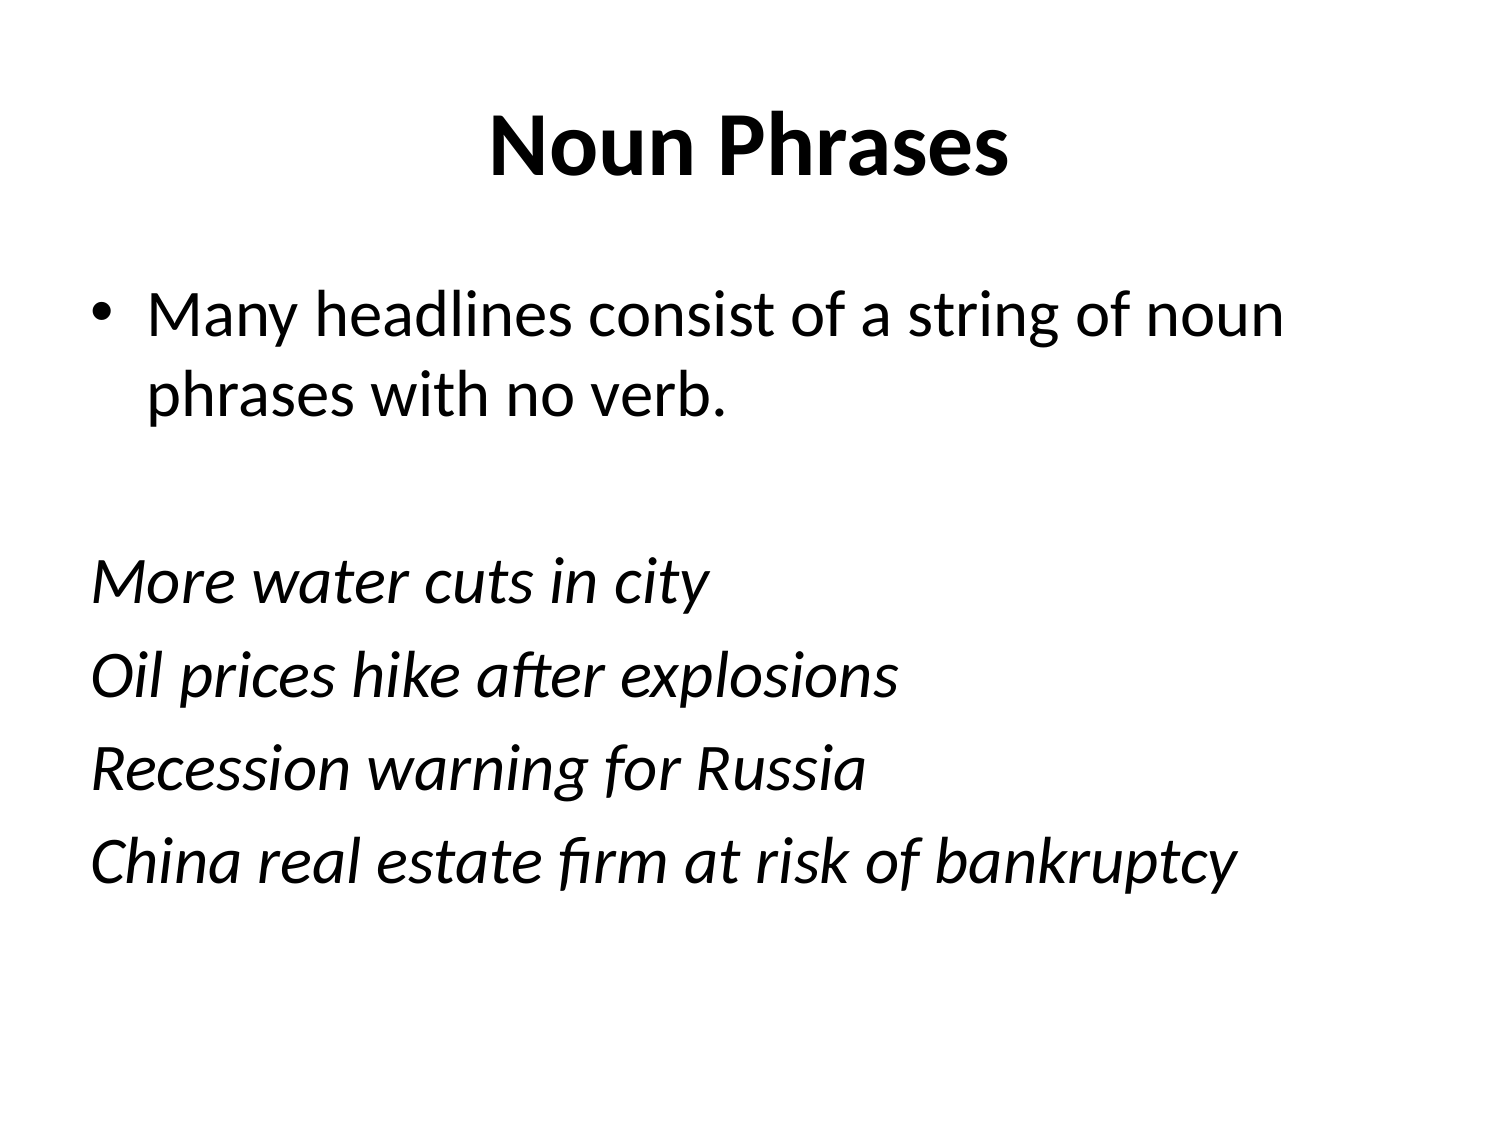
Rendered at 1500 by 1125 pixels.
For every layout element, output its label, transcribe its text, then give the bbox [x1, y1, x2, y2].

list Many headlines consist of a string of noun phrases with no verb. More water cuts in city Oil prices hike after explosions Recession warning for Russia China real estate firm at risk of bankruptcy [75, 262, 1425, 1005]
title Noun Phrases [75, 45, 1425, 233]
